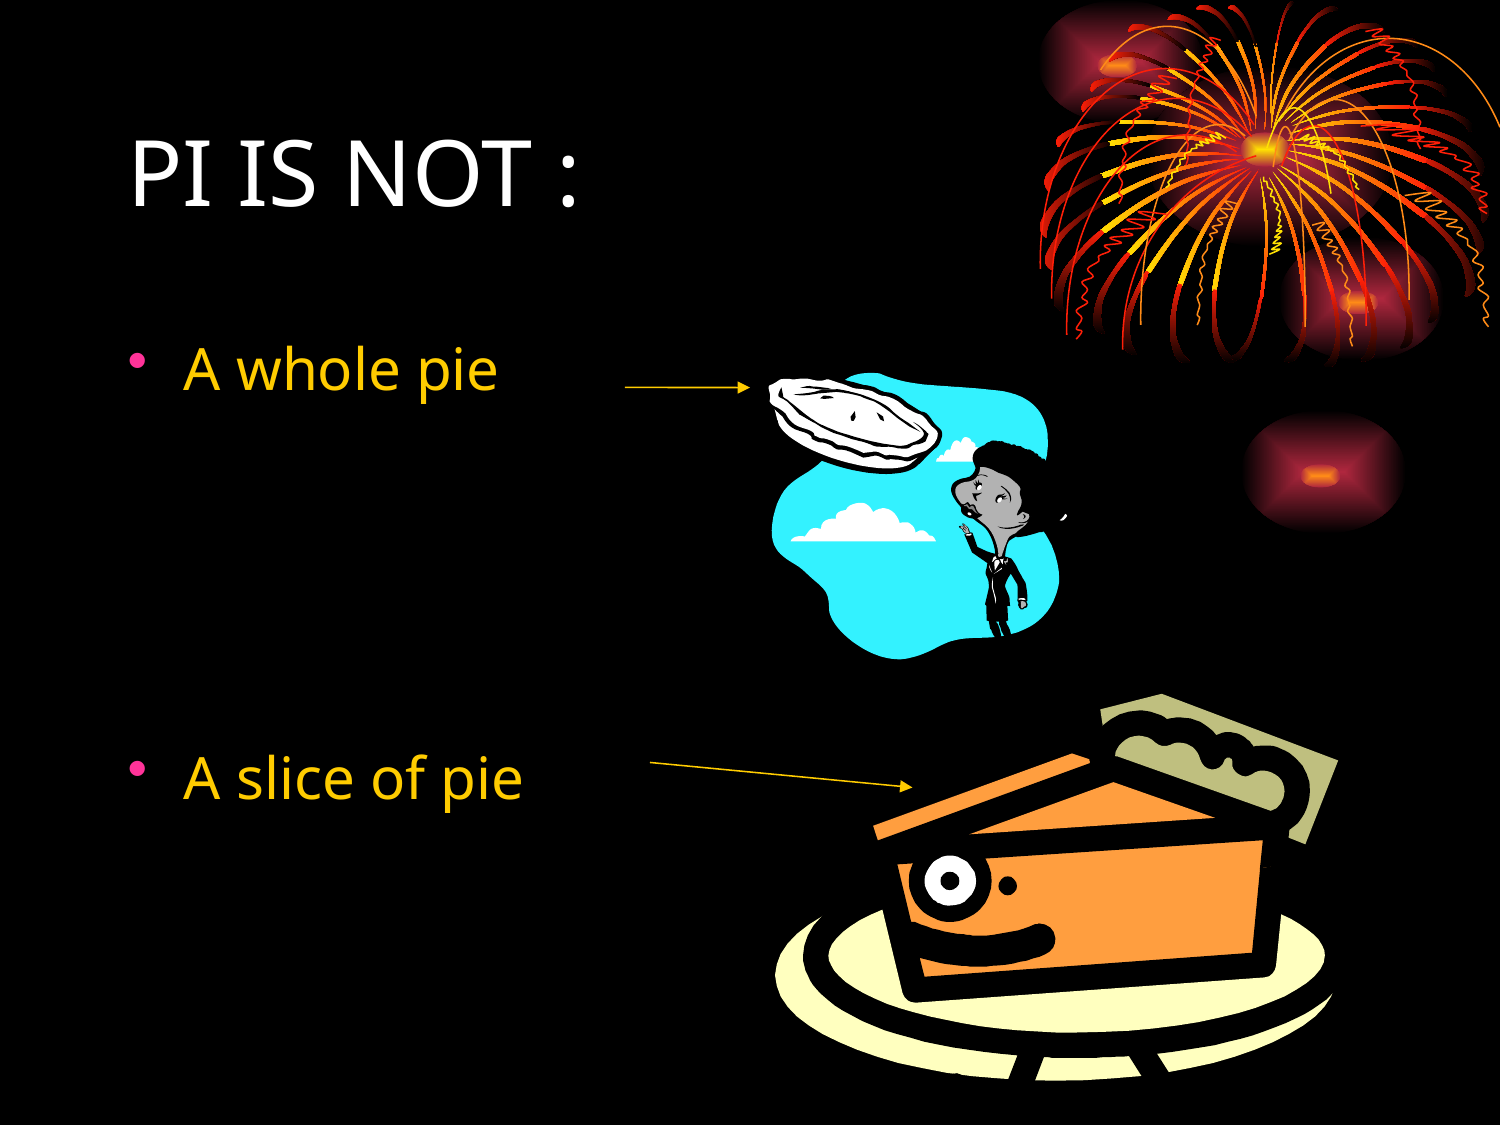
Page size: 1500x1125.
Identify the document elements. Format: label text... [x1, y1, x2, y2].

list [774, 693, 1351, 1125]
title PI IS NOT : [112, 49, 1388, 290]
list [761, 370, 1085, 673]
list A whole pie A slice of pie [112, 324, 738, 1001]
text_box [624, 381, 751, 394]
